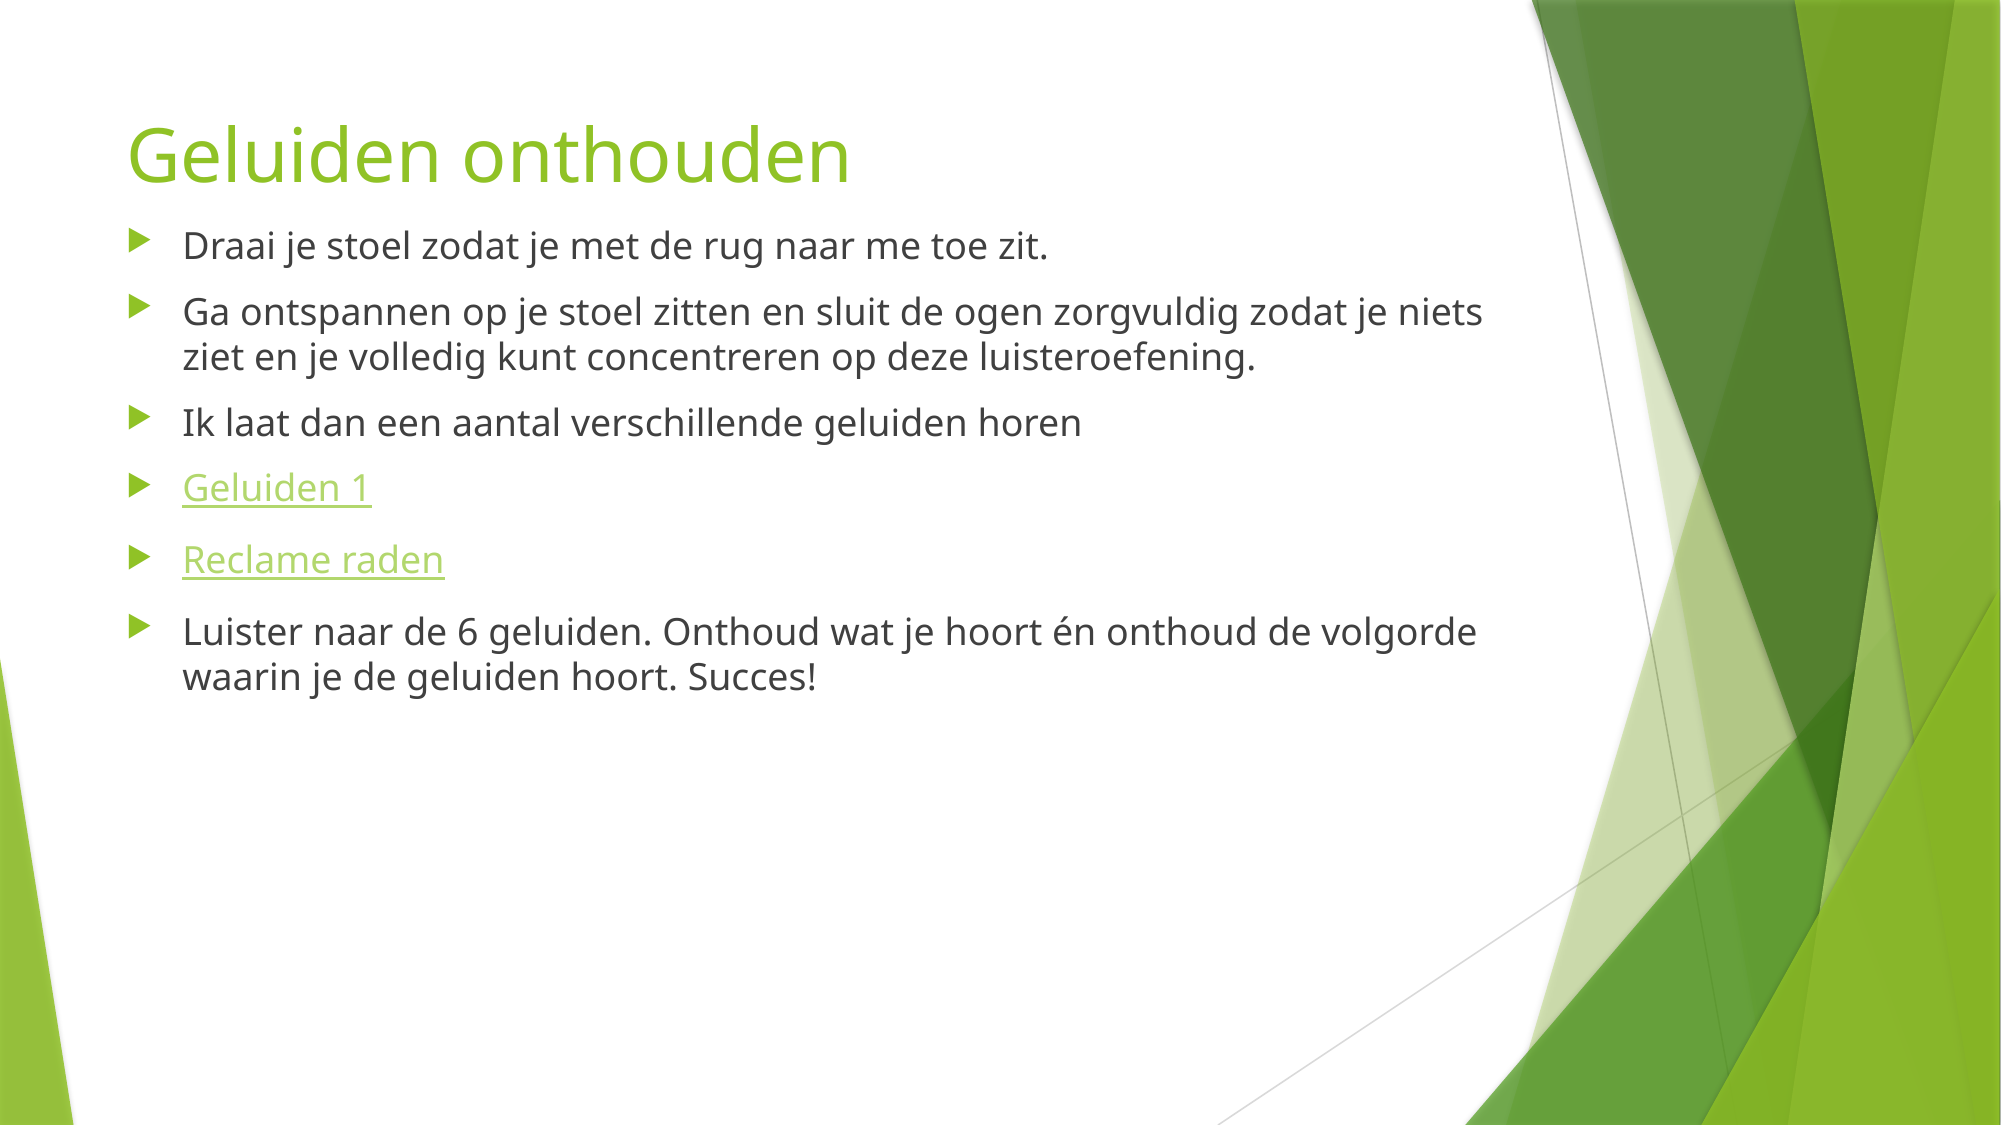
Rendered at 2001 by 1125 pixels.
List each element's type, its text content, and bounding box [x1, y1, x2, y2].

title Geluiden onthouden [111, 99, 1522, 214]
list Draai je stoel zodat je met de rug naar me toe zit. Ga ontspannen op je stoel zitten en sluit de ogen zorgvuldig zodat je niets ziet en je volledig kunt concentreren op deze luisteroefening. Ik laat dan een aantal verschillende geluiden horen Geluiden 1 Reclame raden Luister naar de 6 geluiden. Onthoud wat je hoort én onthoud de volgorde waarin je de geluiden hoort. Succes! [111, 214, 1522, 992]
